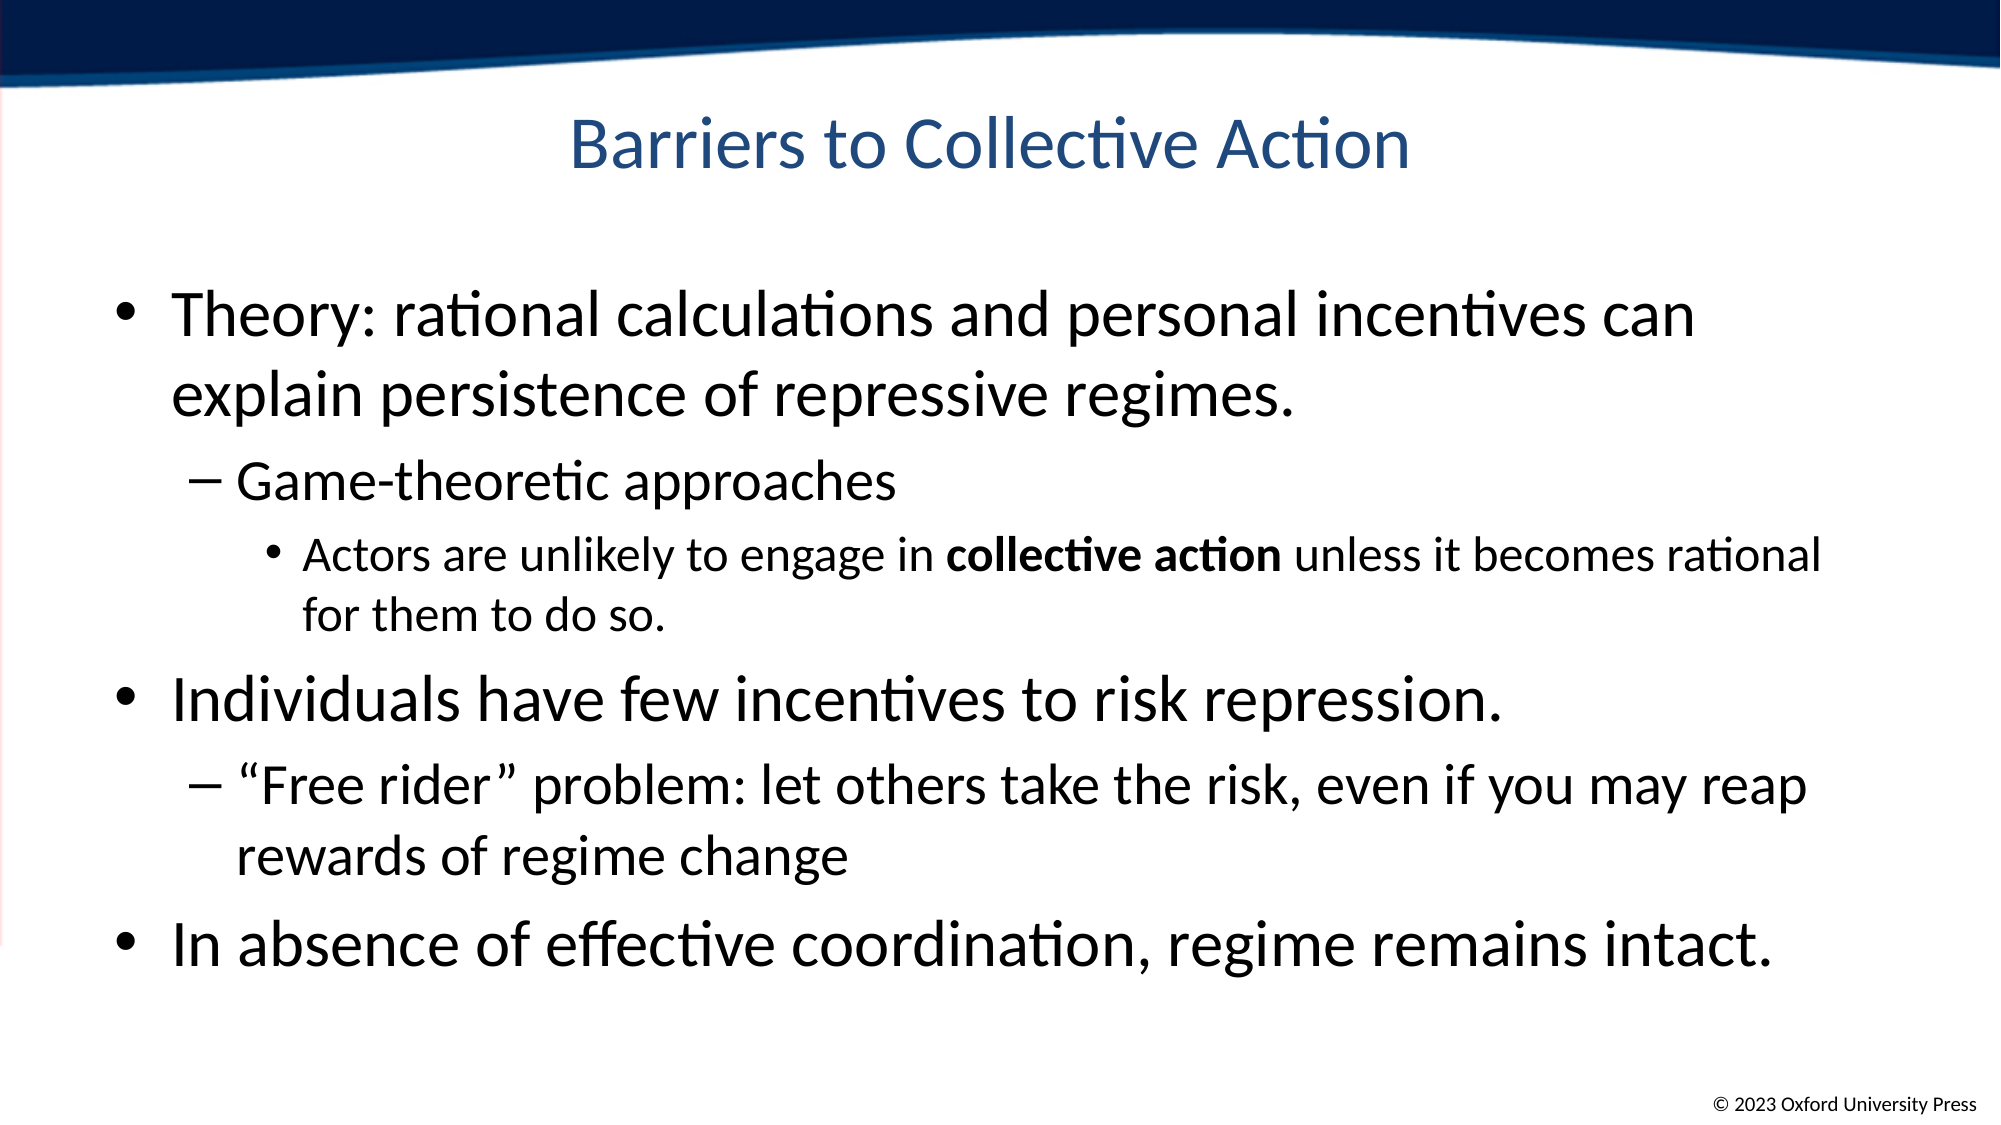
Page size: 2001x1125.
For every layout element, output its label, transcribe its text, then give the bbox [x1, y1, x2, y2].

picture [0, 0, 2000, 1125]
title Barriers to Collective Action [99, 45, 1900, 233]
list Theory: rational calculations and personal incentives can explain persistence of repressive regimes. Game-theoretic approaches Actors are unlikely to engage in collective action unless it becomes rational for them to do so. Individuals have few incentives to risk repression. “Free rider” problem: let others take the risk, even if you may reap rewards of regime change In absence of effective coordination, regime remains intact. [99, 262, 1900, 1005]
